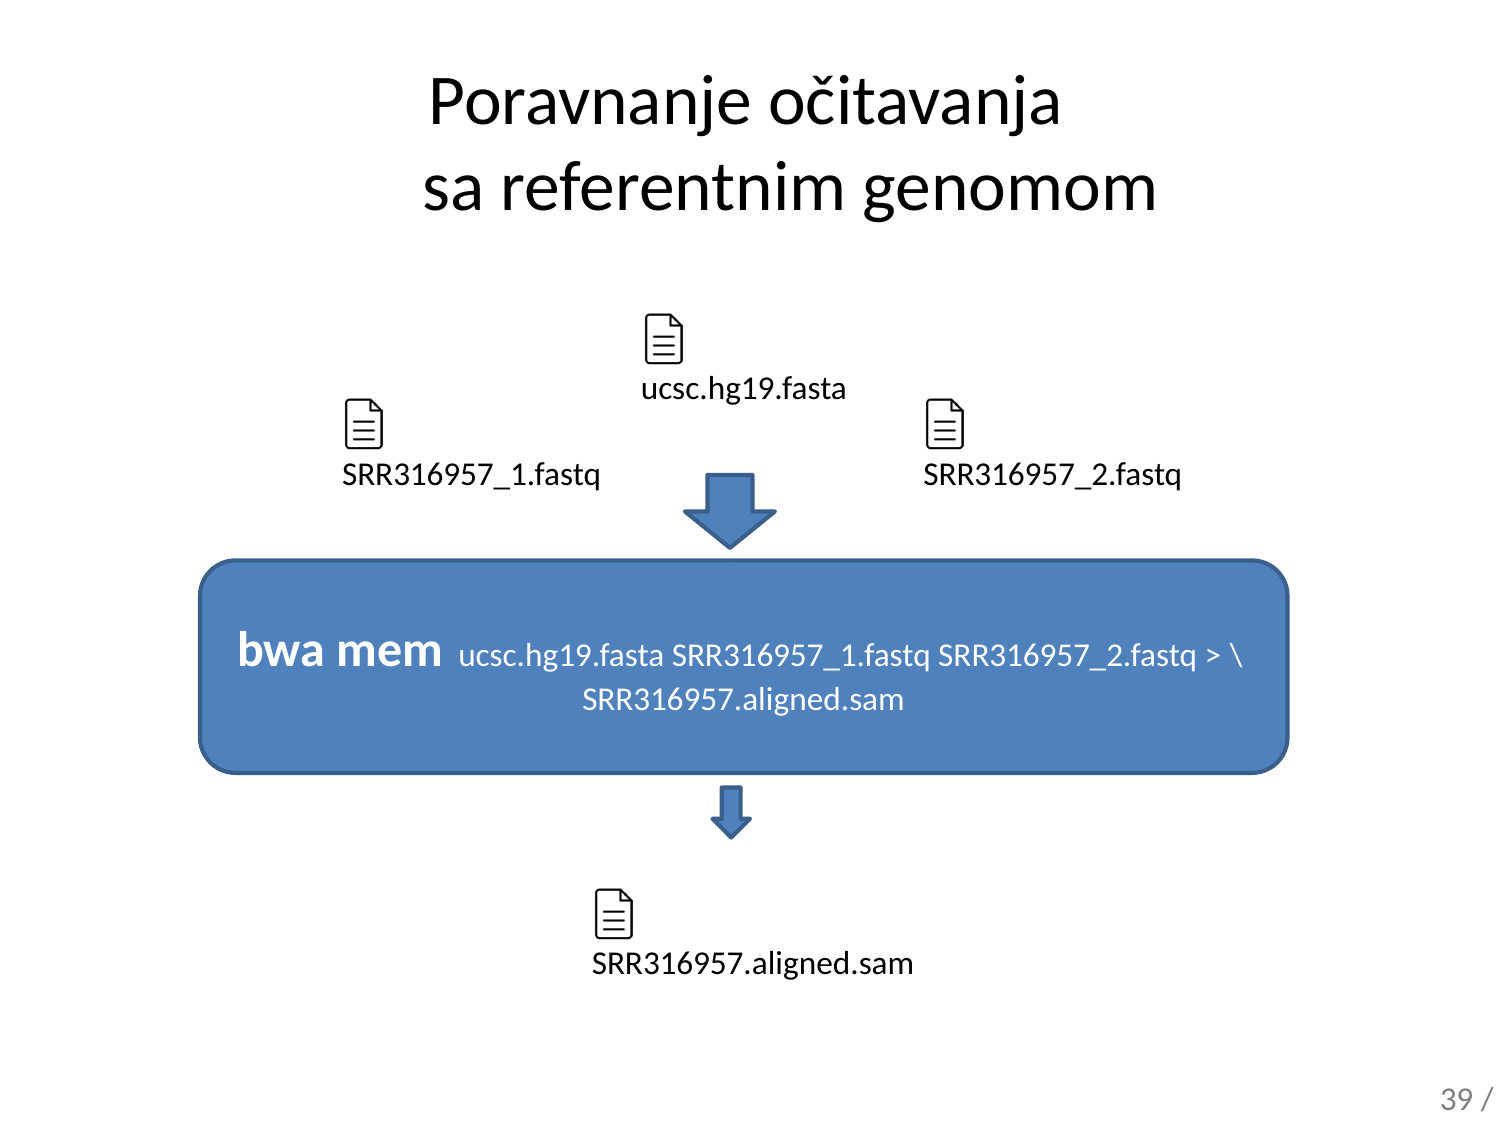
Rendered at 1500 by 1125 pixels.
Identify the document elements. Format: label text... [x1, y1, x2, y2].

text_box [710, 785, 752, 840]
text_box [624, 312, 864, 415]
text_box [324, 397, 619, 501]
title Poravnanje očitavanja sa referentnim genomom [75, 45, 1425, 233]
text_box bwa mem ucsc.hg19.fasta SRR316957_1.fastq SRR316957_2.fastq > \ SRR316957.aligned.sam [197, 558, 1290, 776]
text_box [574, 887, 933, 990]
text_box [682, 472, 777, 550]
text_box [905, 397, 1201, 501]
